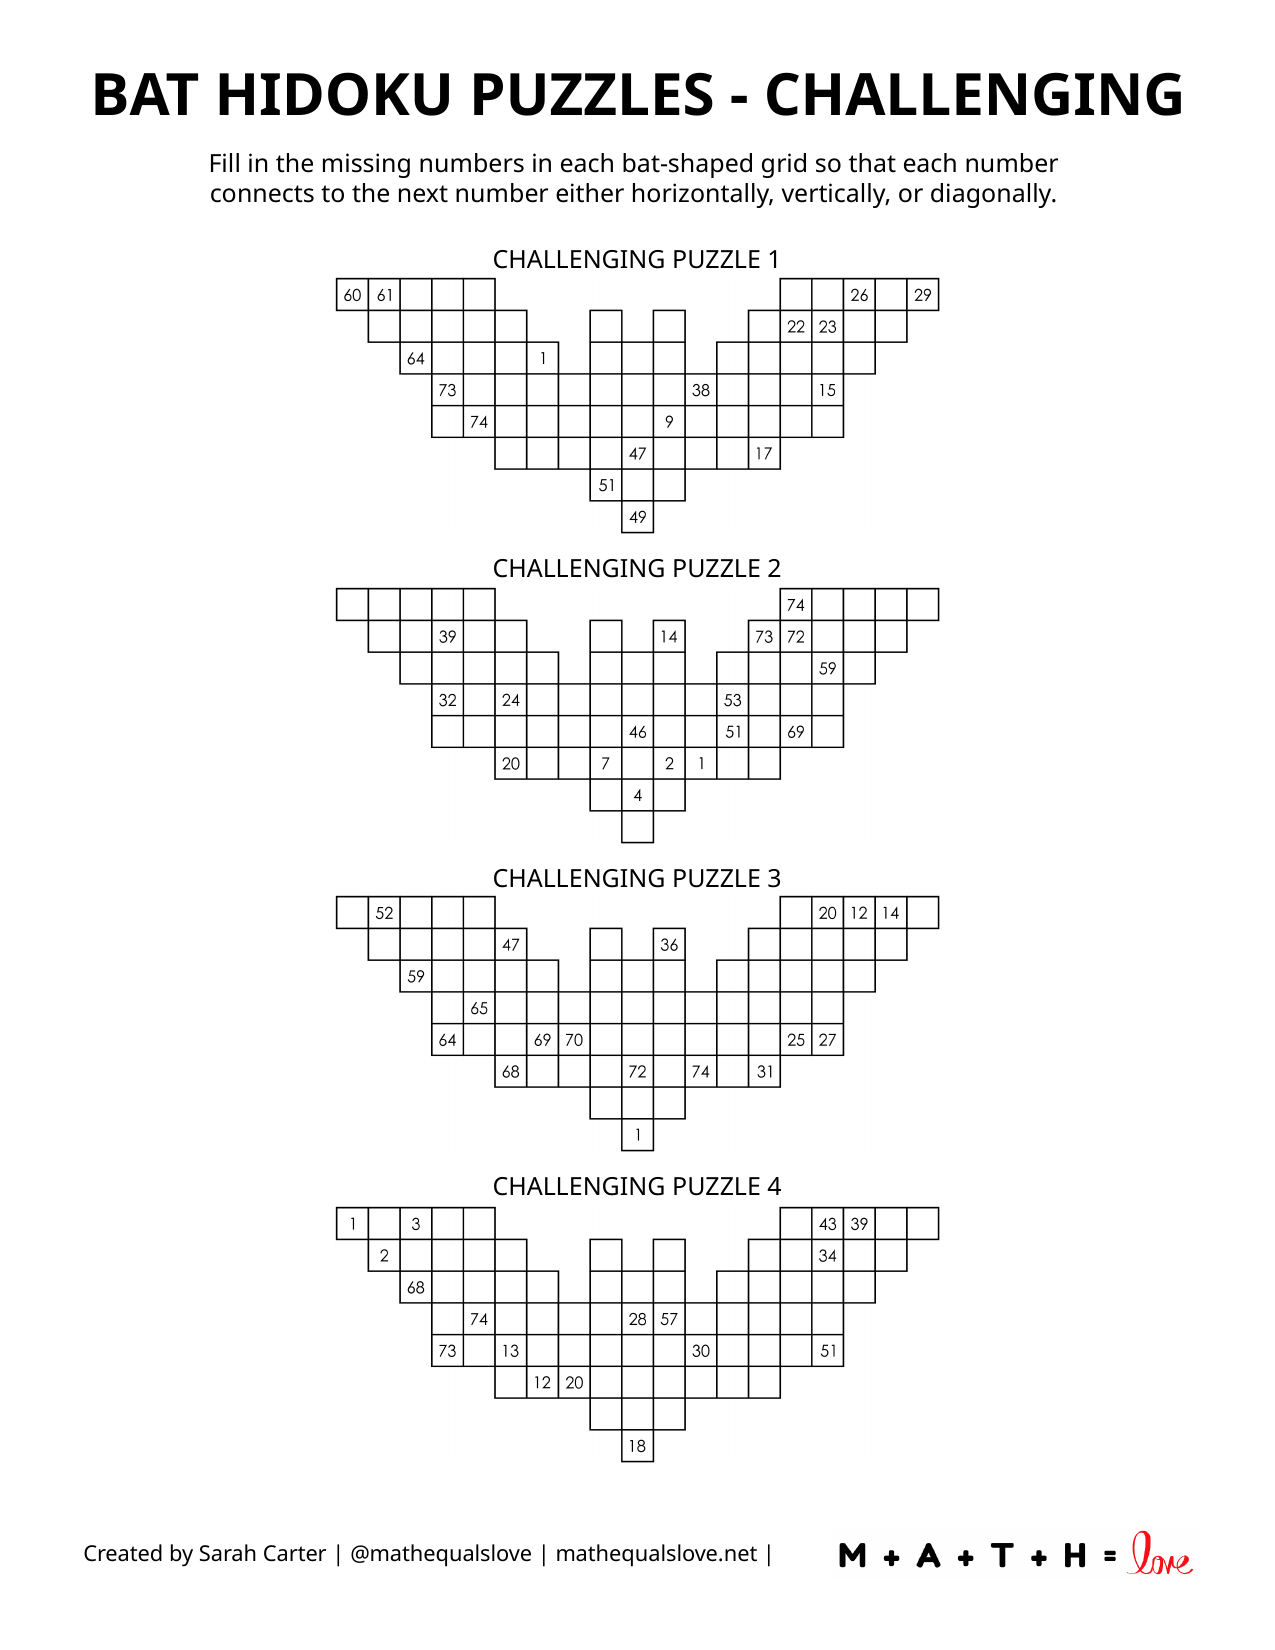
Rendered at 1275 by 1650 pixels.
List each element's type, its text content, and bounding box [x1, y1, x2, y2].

text_box CHALLENGING PUZZLE 2 [397, 552, 877, 586]
text_box CHALLENGING PUZZLE 4 [397, 1170, 877, 1205]
text_box Fill in the missing numbers in each bat-shaped grid so that each number connects to the next number either horizontally, vertically, or diagonally. [0, 140, 1275, 216]
picture [334, 586, 941, 845]
picture [826, 1528, 1203, 1579]
picture [334, 276, 941, 534]
picture [334, 1205, 941, 1463]
text_box BAT HIDOKU PUZZLES - CHALLENGING [66, 50, 1211, 135]
text_box CHALLENGING PUZZLE 1 [397, 243, 877, 276]
picture [334, 895, 941, 1153]
text_box Created by Sarah Carter | @mathequalslove | mathequalslove.net | [68, 1532, 826, 1574]
text_box CHALLENGING PUZZLE 3 [397, 862, 877, 895]
